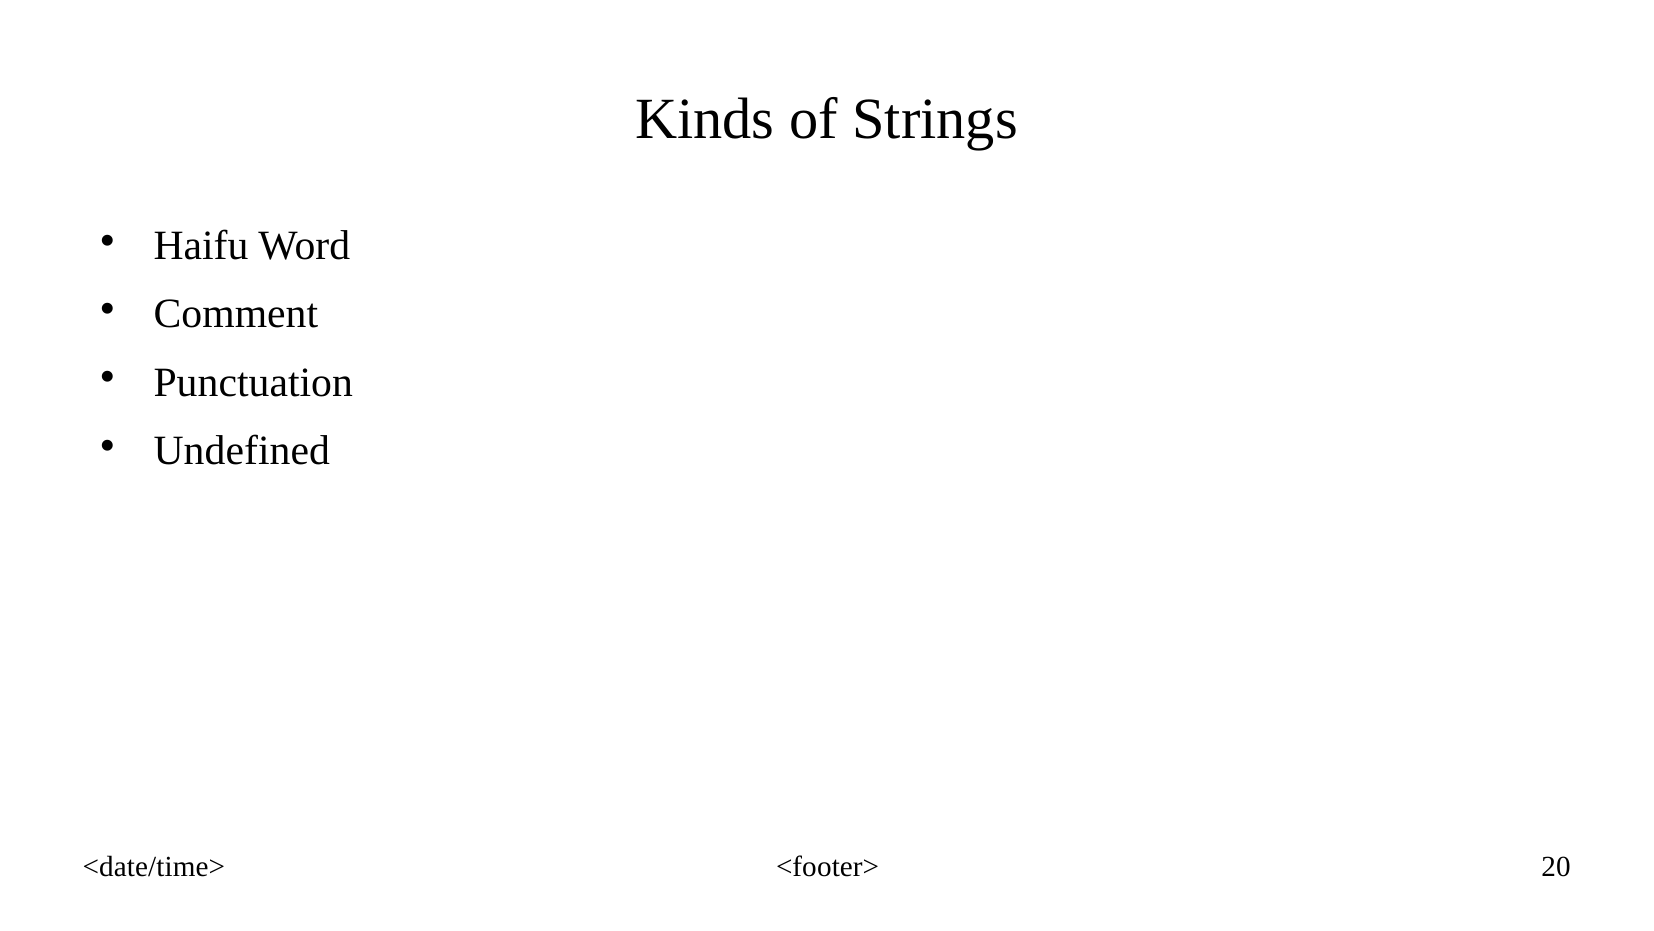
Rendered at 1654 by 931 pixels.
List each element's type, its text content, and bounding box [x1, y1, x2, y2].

text_box Kinds of Strings [82, 37, 1571, 193]
text_box Haifu Word Comment Punctuation Undefined [82, 217, 1571, 757]
